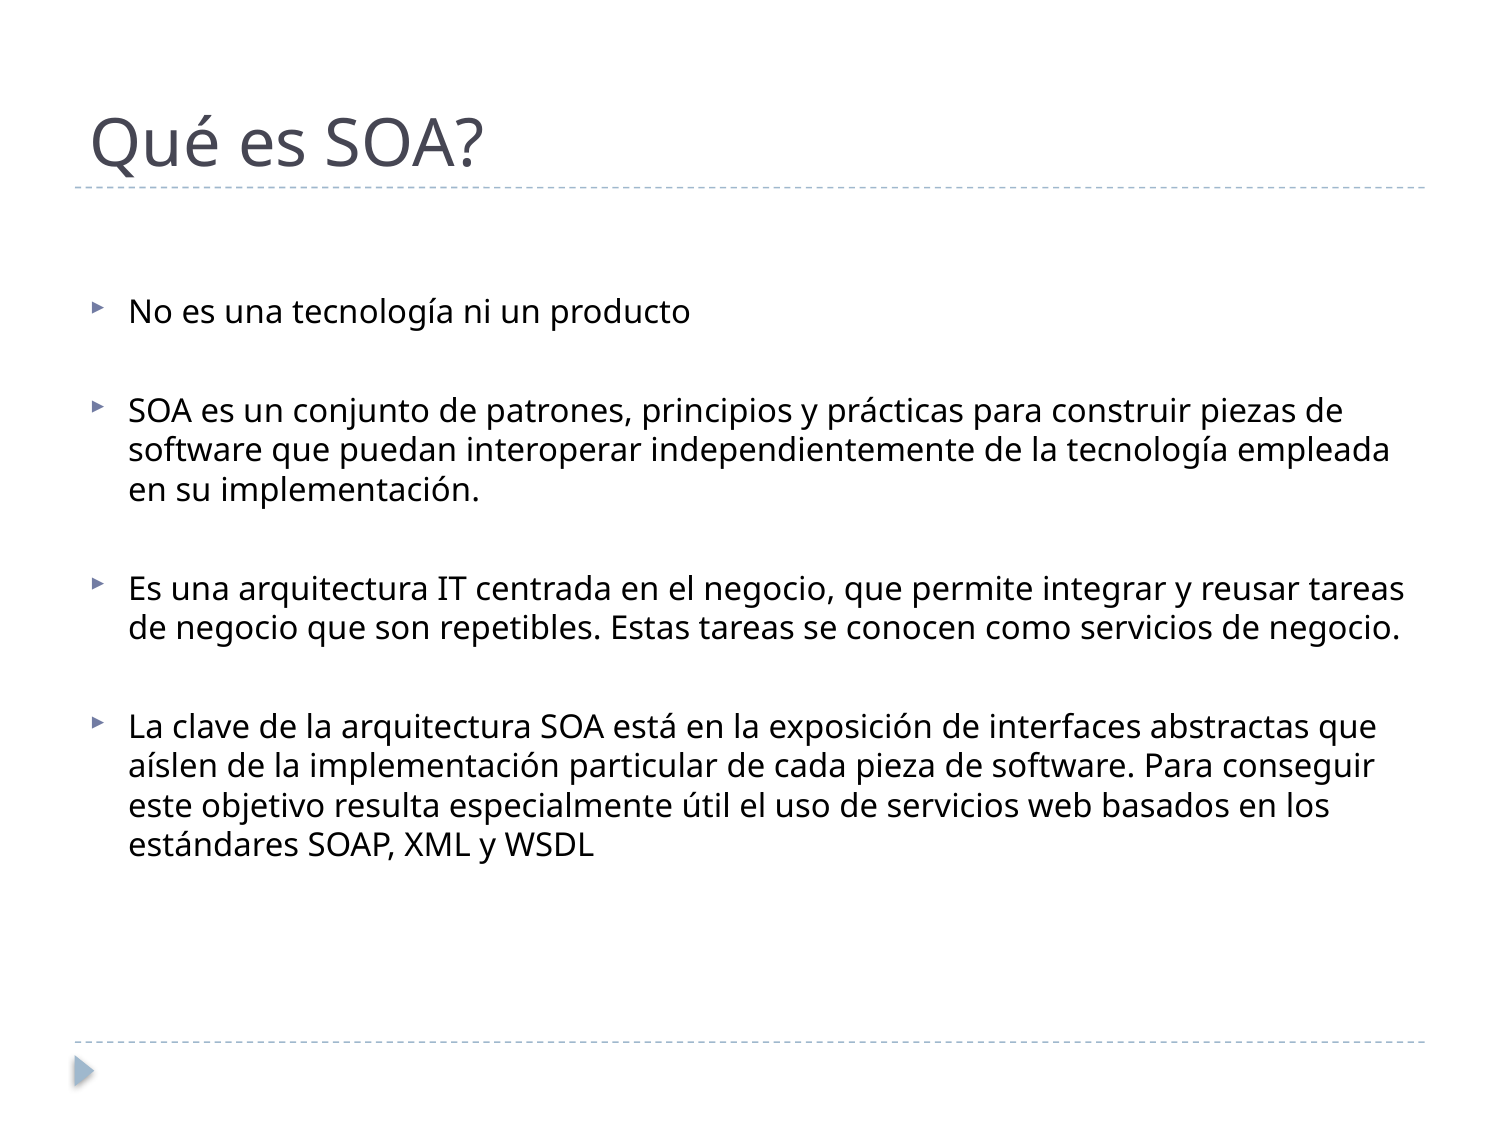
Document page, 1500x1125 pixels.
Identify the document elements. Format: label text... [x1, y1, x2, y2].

list No es una tecnología ni un producto SOA es un conjunto de patrones, principios y prácticas para construir piezas de software que puedan interoperar independientemente de la tecnología empleada en su implementación. Es una arquitectura IT centrada en el negocio, que permite integrar y reusar tareas de negocio que son repetibles. Estas tareas se conocen como servicios de negocio. La clave de la arquitectura SOA está en la exposición de interfaces abstractas que aíslen de la implementación particular de cada pieza de software. Para conseguir este objetivo resulta especialmente útil el uso de servicios web basados en los estándares SOAP, XML y WSDL [75, 283, 1425, 917]
title Qué es SOA? [75, 24, 1425, 188]
